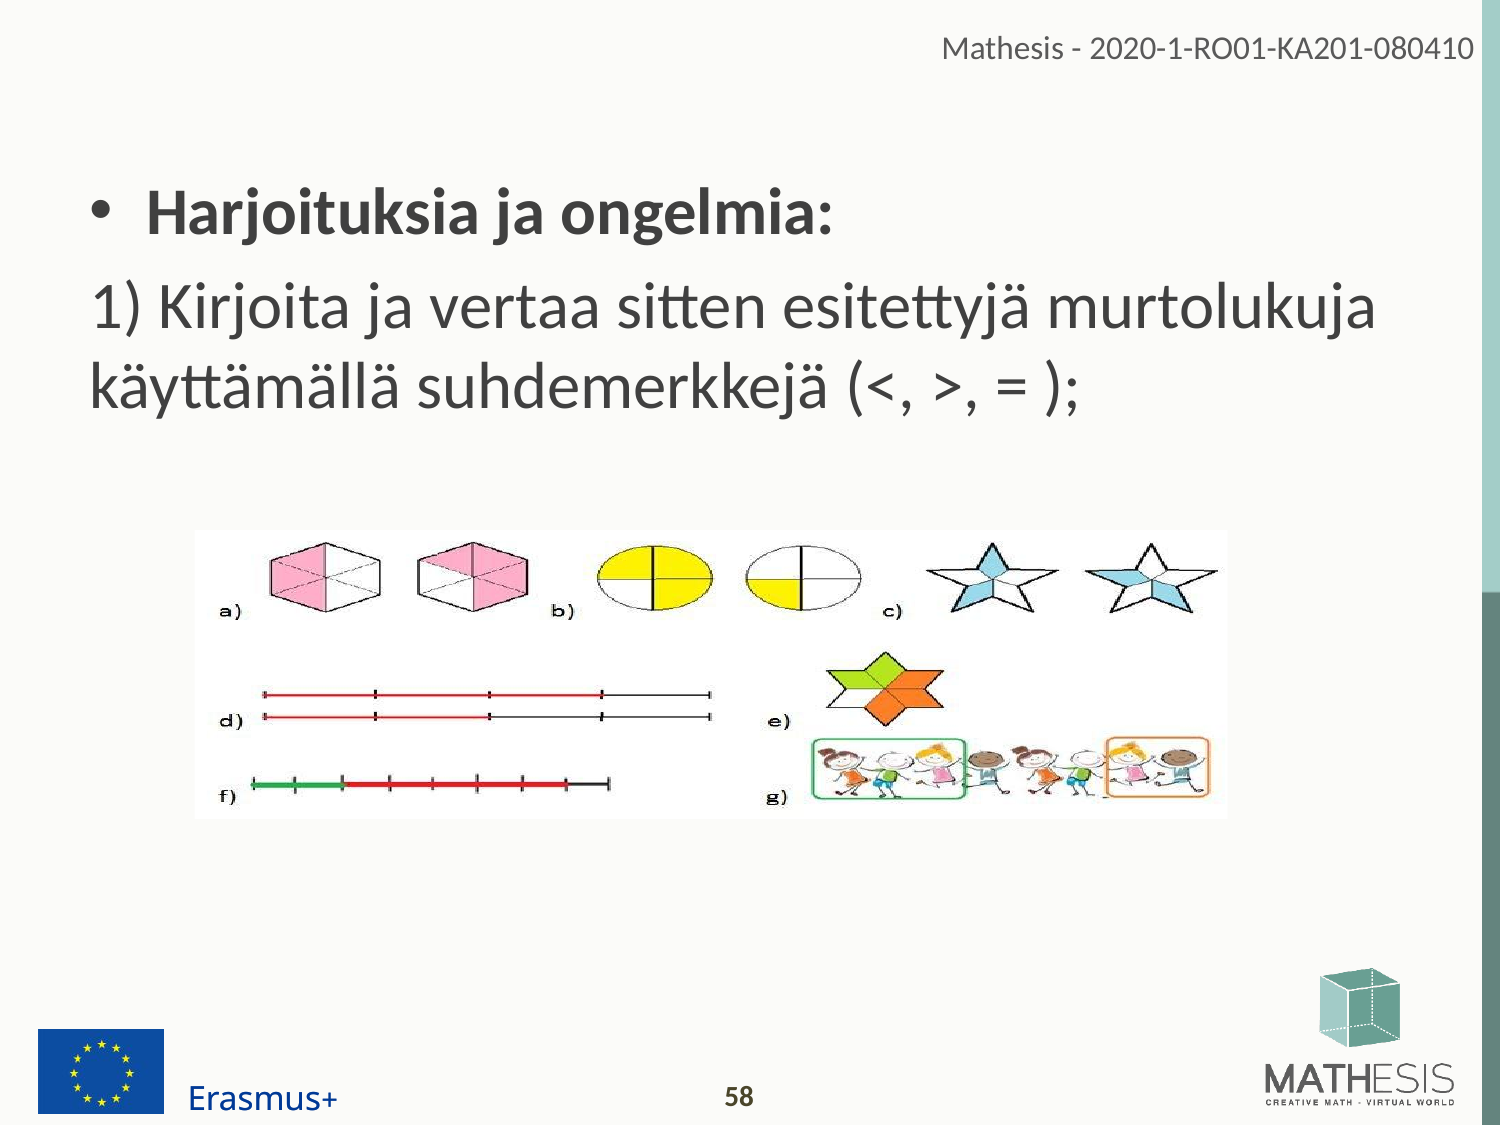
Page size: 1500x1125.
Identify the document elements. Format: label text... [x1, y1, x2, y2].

picture [38, 1029, 164, 1114]
list Harjoituksia ja ongelmia: 1) Kirjoita ja vertaa sitten esitettyjä murtolukuja käyttämällä suhdemerkkejä (<, >, = ); [75, 160, 1425, 1005]
picture [194, 529, 1228, 819]
